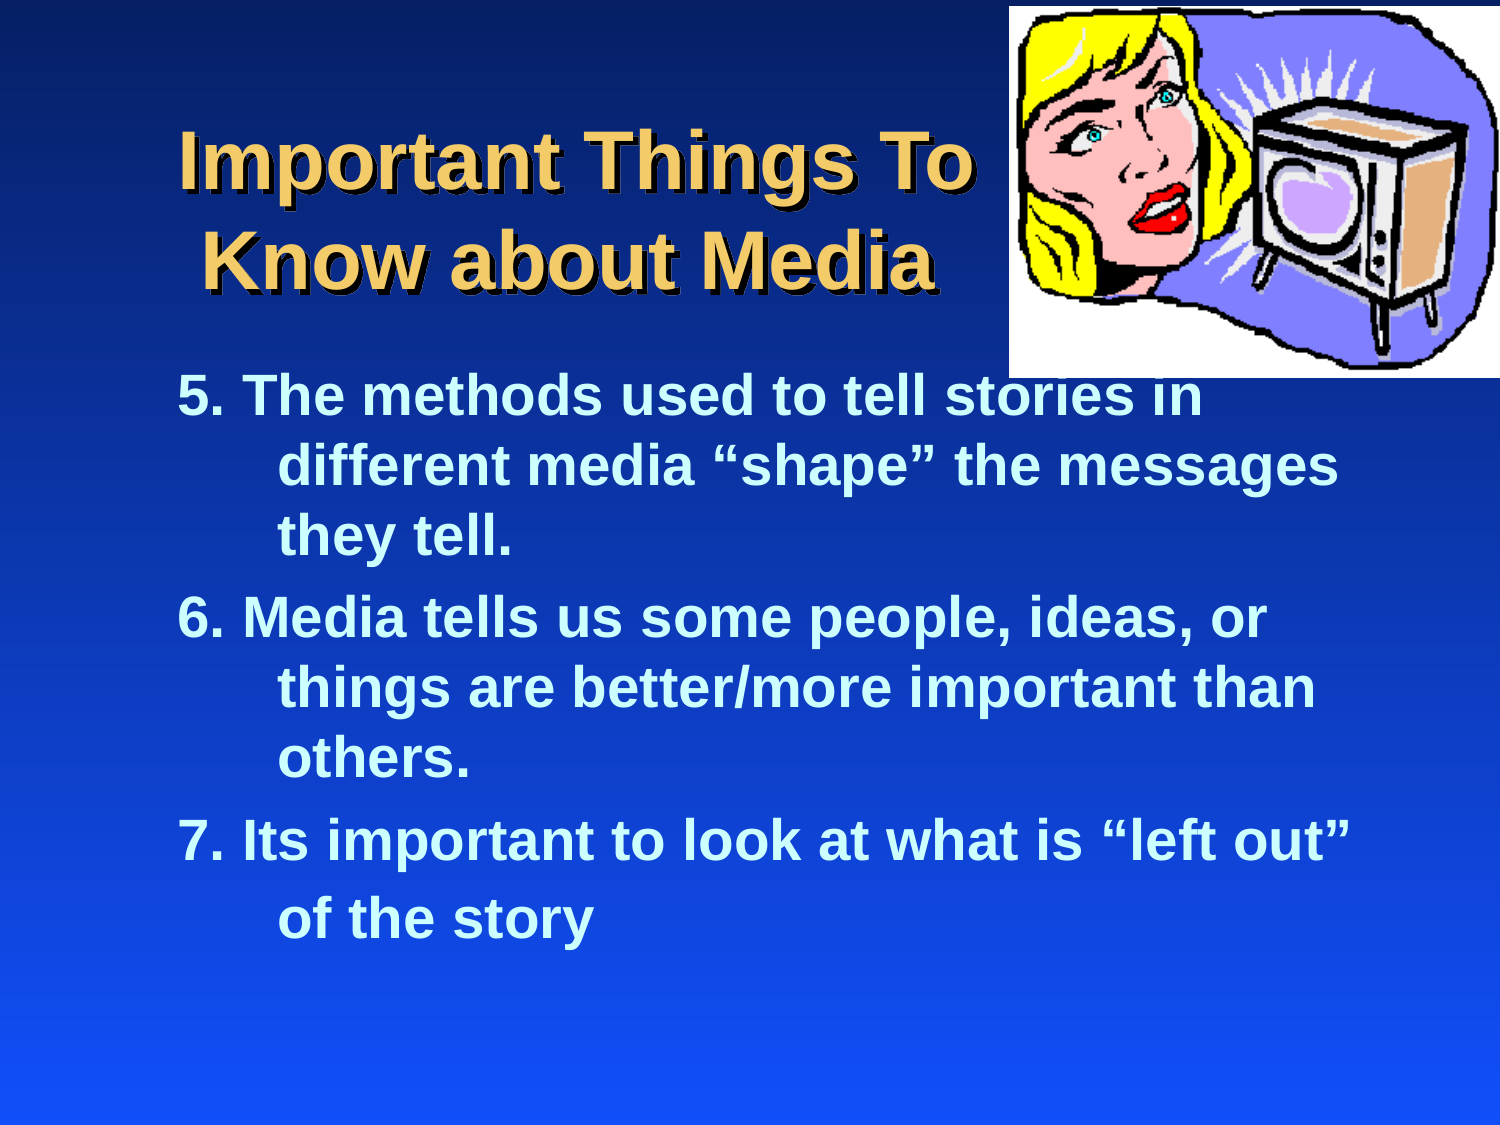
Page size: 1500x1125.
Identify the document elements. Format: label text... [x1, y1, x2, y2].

list 5. The methods used to tell stories in different media “shape” the messages they tell. 6. Media tells us some people, ideas, or things are better/more important than others. 7. Its important to look at what is “left out” of the story [161, 349, 1414, 1063]
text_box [1009, 6, 1500, 378]
title Important Things To Know about Media [161, 111, 1003, 301]
